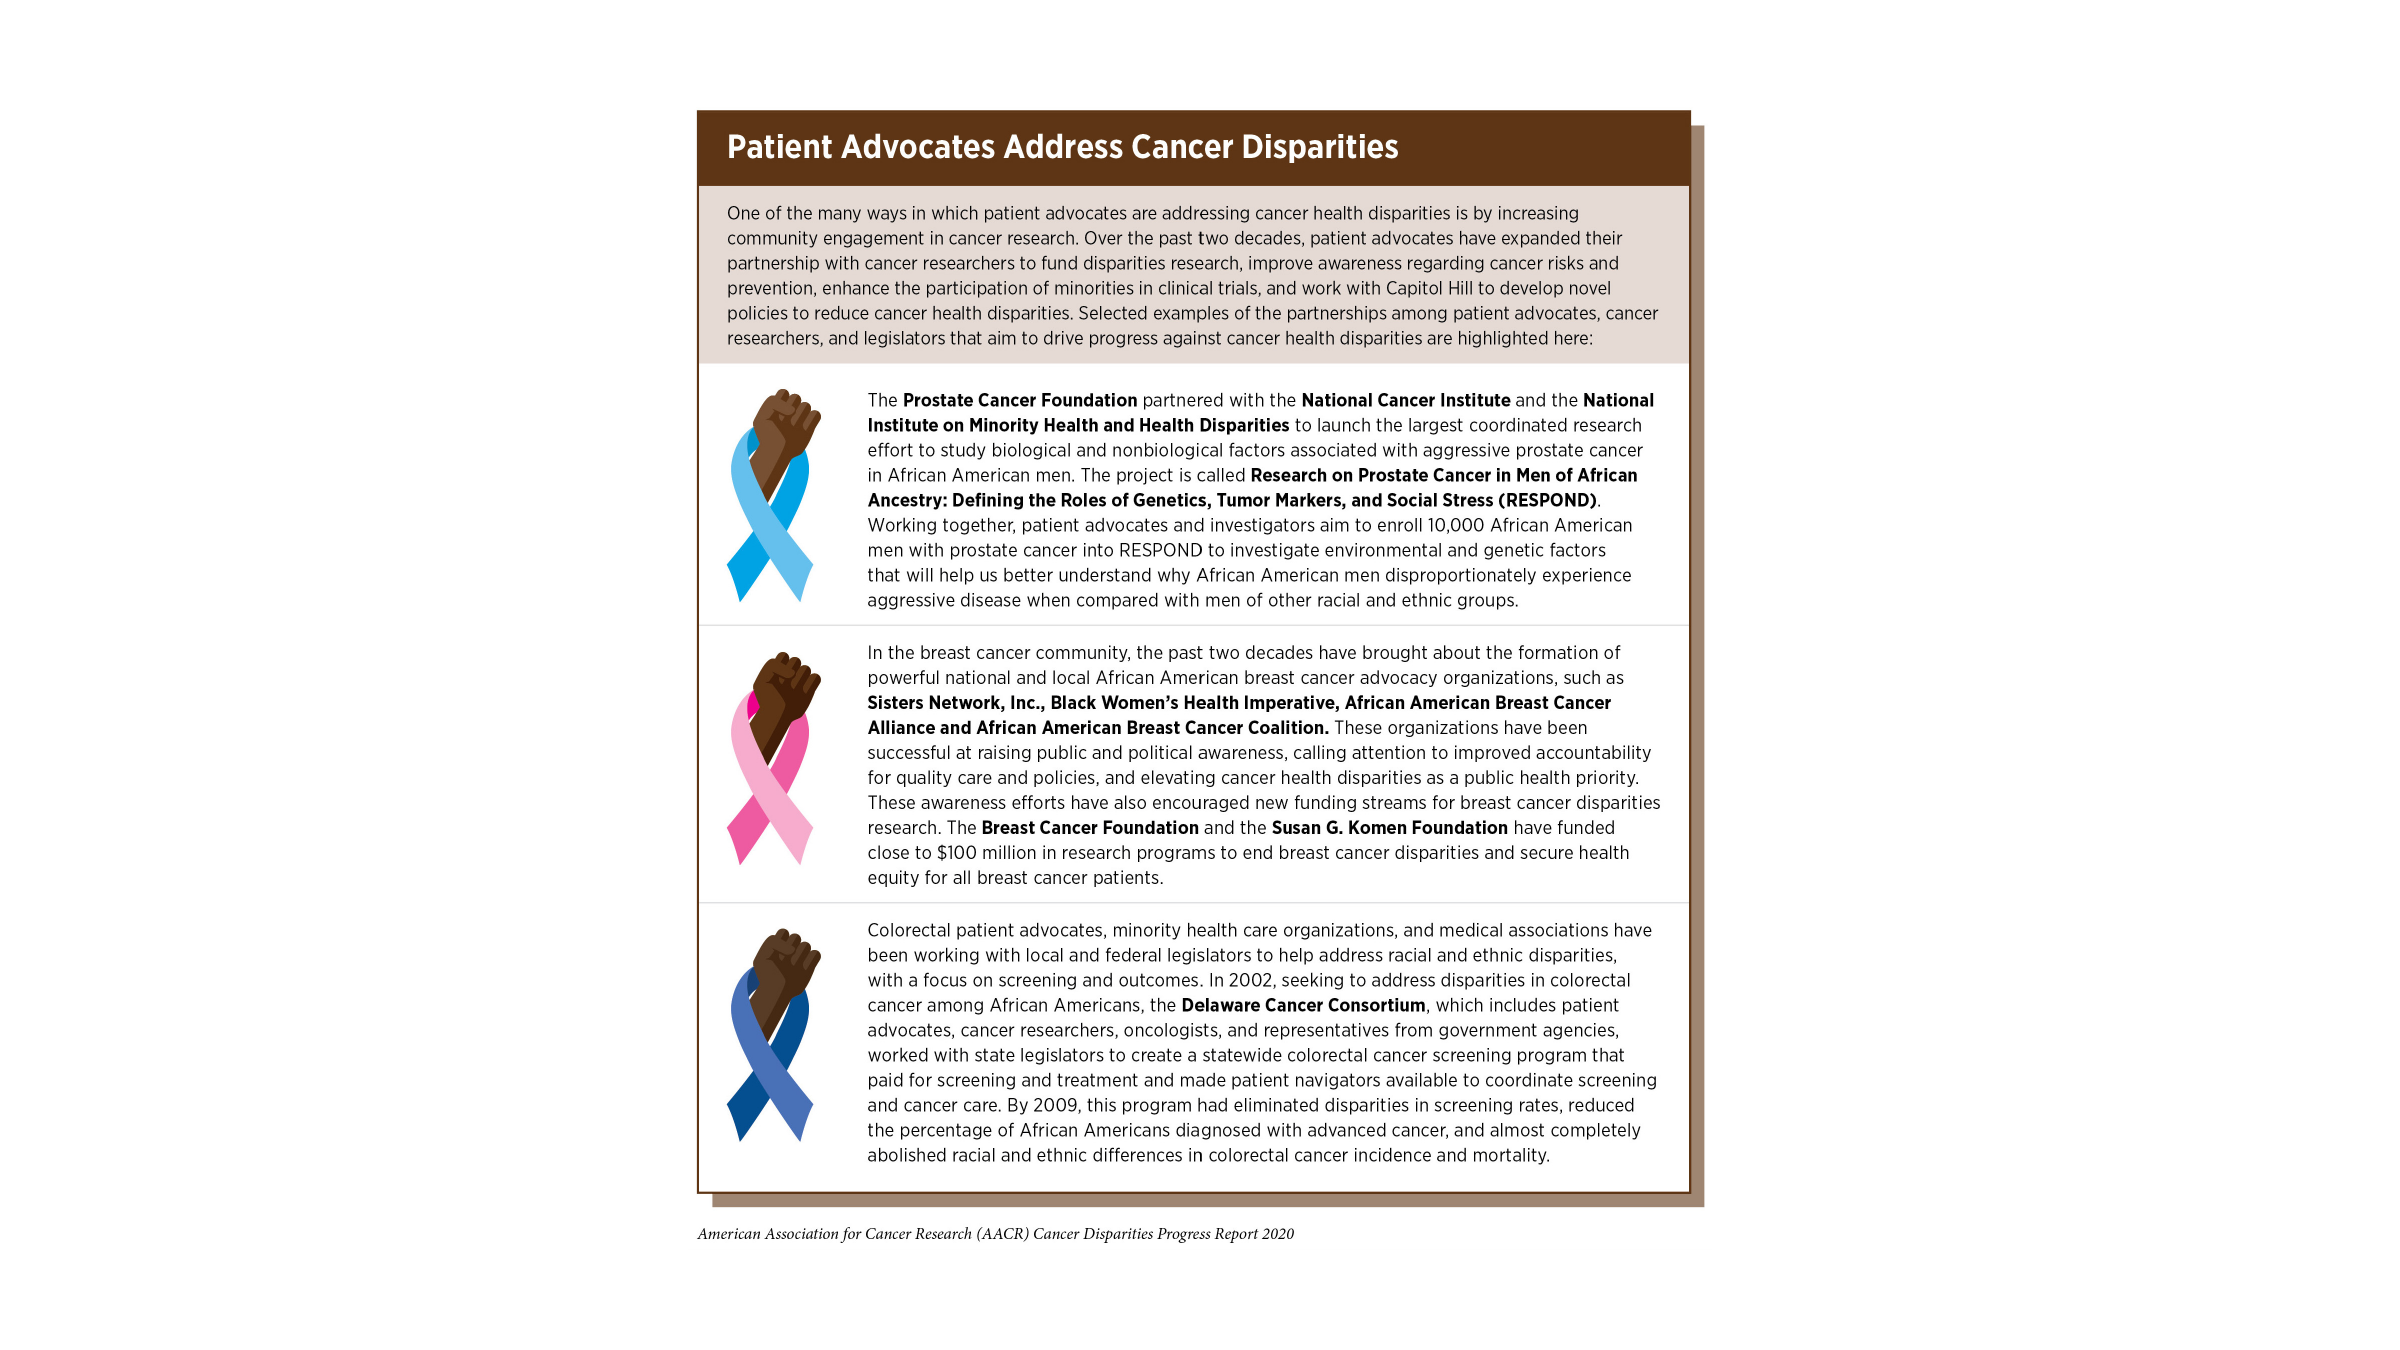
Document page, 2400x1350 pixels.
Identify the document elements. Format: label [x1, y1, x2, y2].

picture [688, 99, 1712, 1250]
